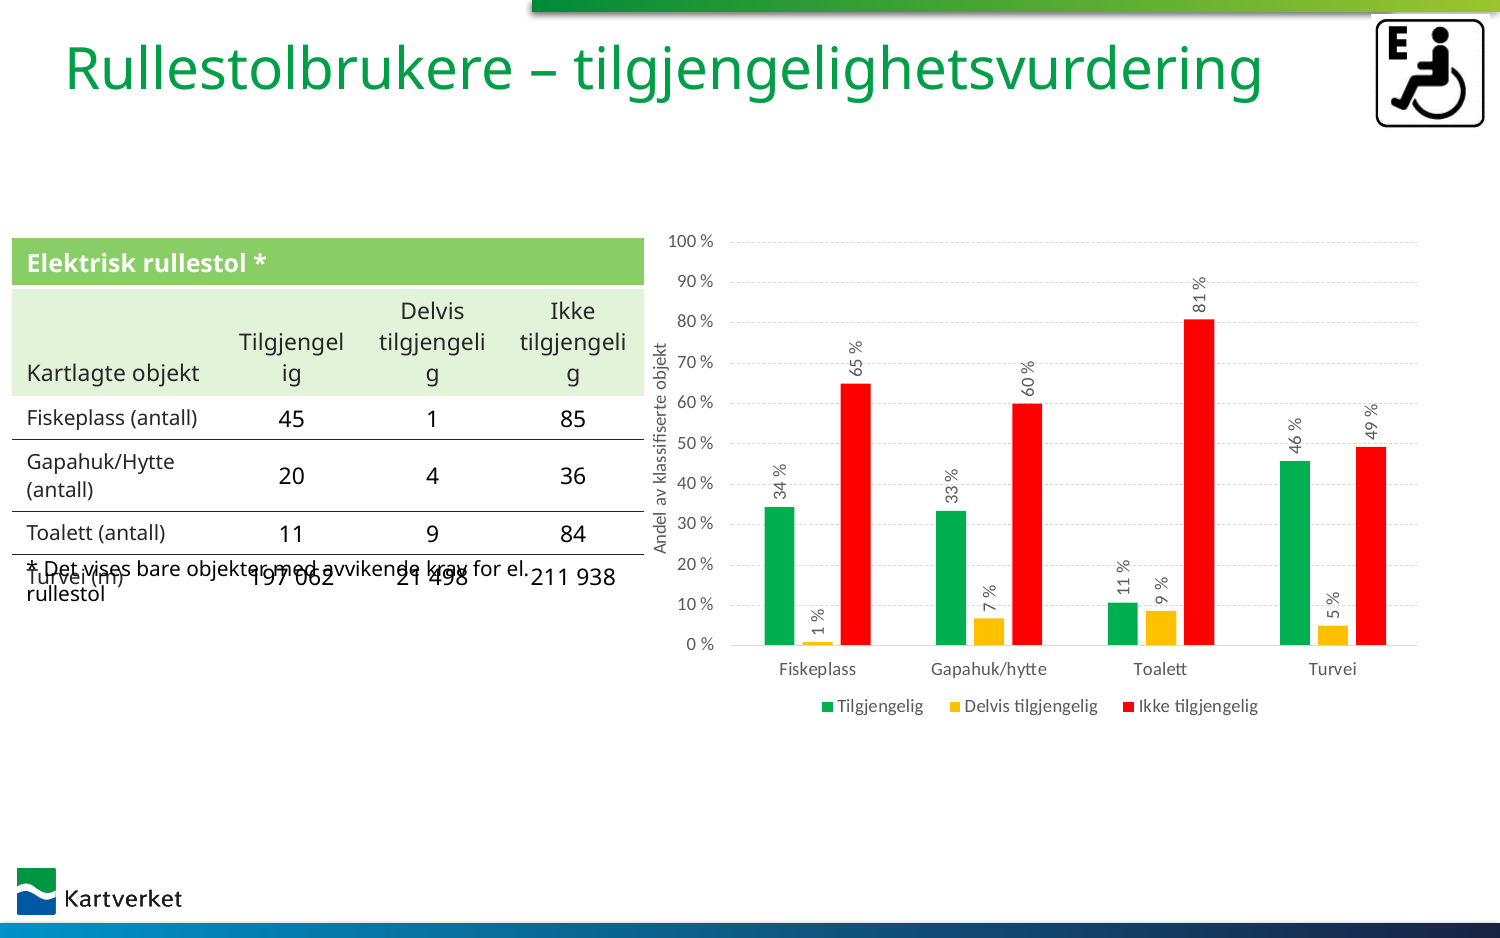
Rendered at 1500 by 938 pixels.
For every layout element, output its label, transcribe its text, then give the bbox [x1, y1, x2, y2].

table_cell 11 [222, 512, 362, 548]
table_cell Fiskeplass (antall) [12, 396, 222, 439]
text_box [1371, 13, 1491, 133]
table_cell Toalett (antall) [12, 512, 222, 548]
picture [643, 218, 1429, 728]
table_cell Delvis tilgjengelig [362, 289, 503, 396]
table_cell 36 [503, 440, 638, 511]
table_cell 211 938 [597, 555, 638, 598]
table_cell Gapahuk/Hytte (antall) [12, 440, 222, 511]
table_cell 84 [503, 512, 638, 554]
table_cell 9 [362, 512, 503, 548]
table_cell Tilgjengelig [222, 289, 362, 396]
table_cell Ikke tilgjengelig [503, 289, 638, 396]
table_cell 1 [362, 396, 503, 439]
table_cell 4 [362, 440, 503, 511]
table_cell 85 [503, 396, 638, 439]
text_box * Det vises bare objekter med avvikende krav for el. rullestol [11, 548, 597, 613]
text_box Rullestolbrukere – tilgjengelighetsvurdering [49, 12, 1372, 109]
table_cell 20 [222, 440, 362, 511]
table_cell 45 [222, 396, 362, 439]
table_cell Kartlagte objekt [12, 289, 222, 396]
table_header Elektrisk rullestol * [12, 238, 638, 285]
